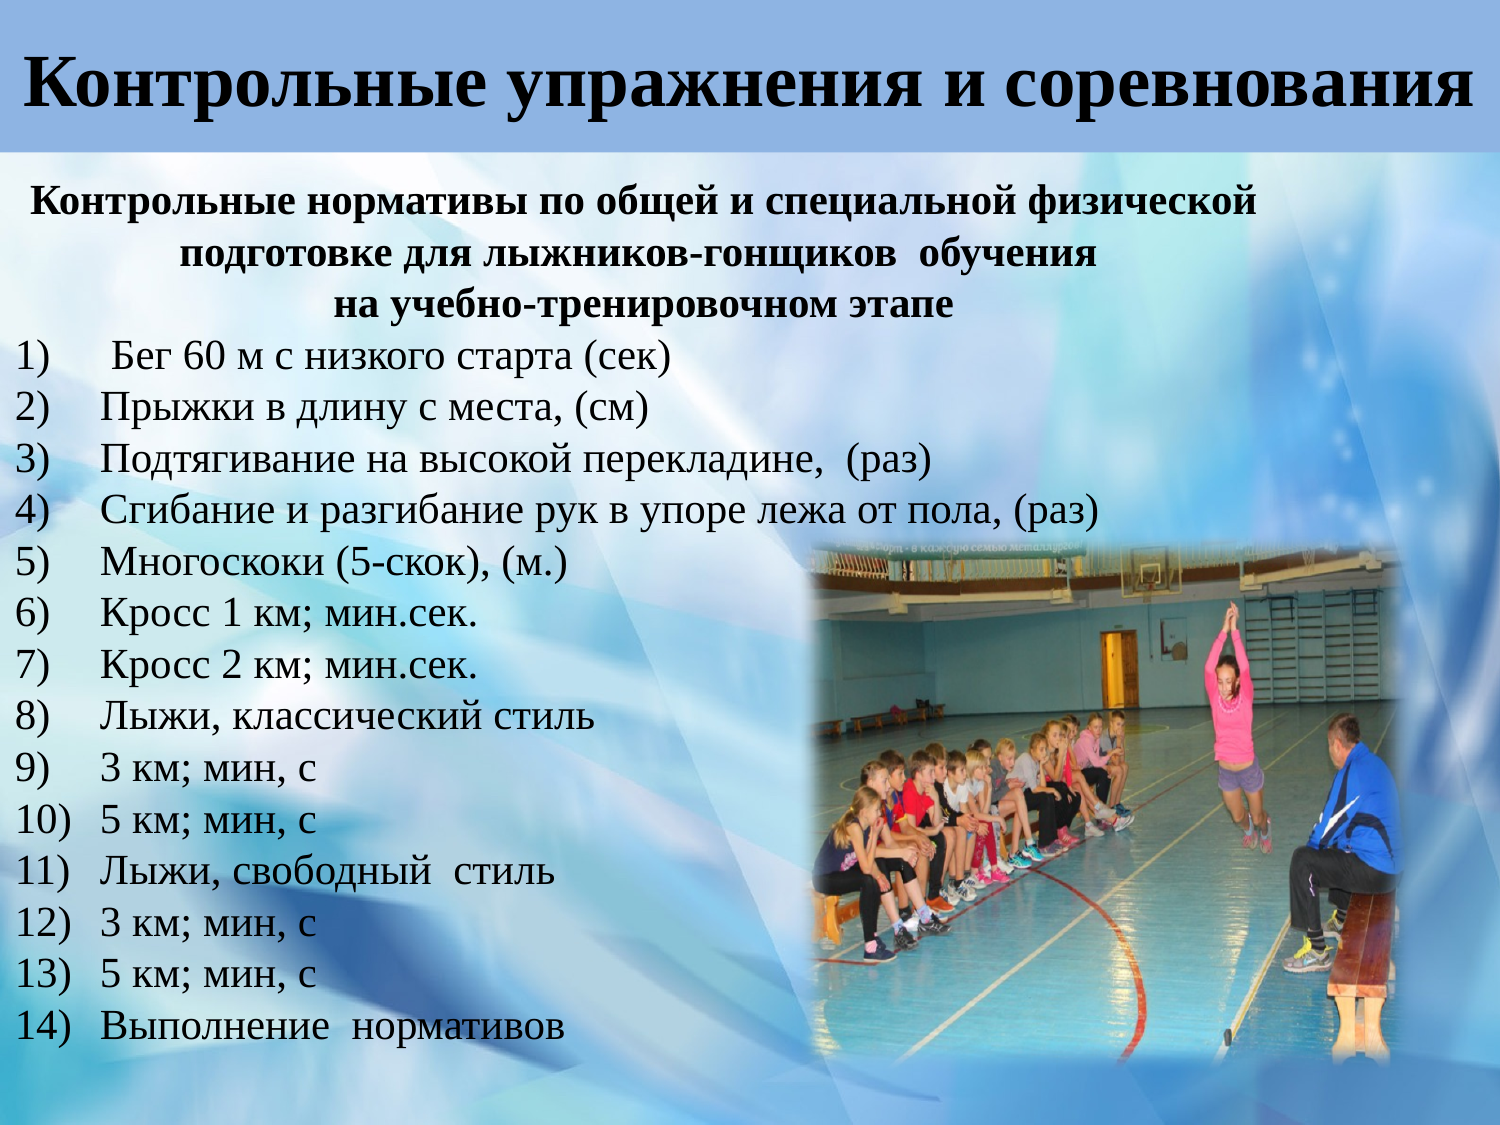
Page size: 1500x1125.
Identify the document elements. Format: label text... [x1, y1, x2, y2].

title Контрольные упражнения и соревнования [0, 0, 1500, 153]
picture [0, 153, 1500, 1125]
subtitle Контрольные нормативы по общей и специальной физической подготовке для лыжников-гонщиков обучения на учебно-тренировочном этапе Бег 60 м с низкого старта (сек) Прыжки в длину с места, (см) Подтягивание на высокой перекладине, (раз) Сгибание и разгибание рук в упоре лежа от пола, (раз) Многоскоки (5-скок), (м.) Кросс 1 км; мин.сек. Кросс 2 км; мин.сек. Лыжи, классический стиль 3 км; мин, с 5 км; мин, с Лыжи, свободный стиль 3 км; мин, с 5 км; мин, с Выполнение нормативов [0, 164, 1288, 1059]
